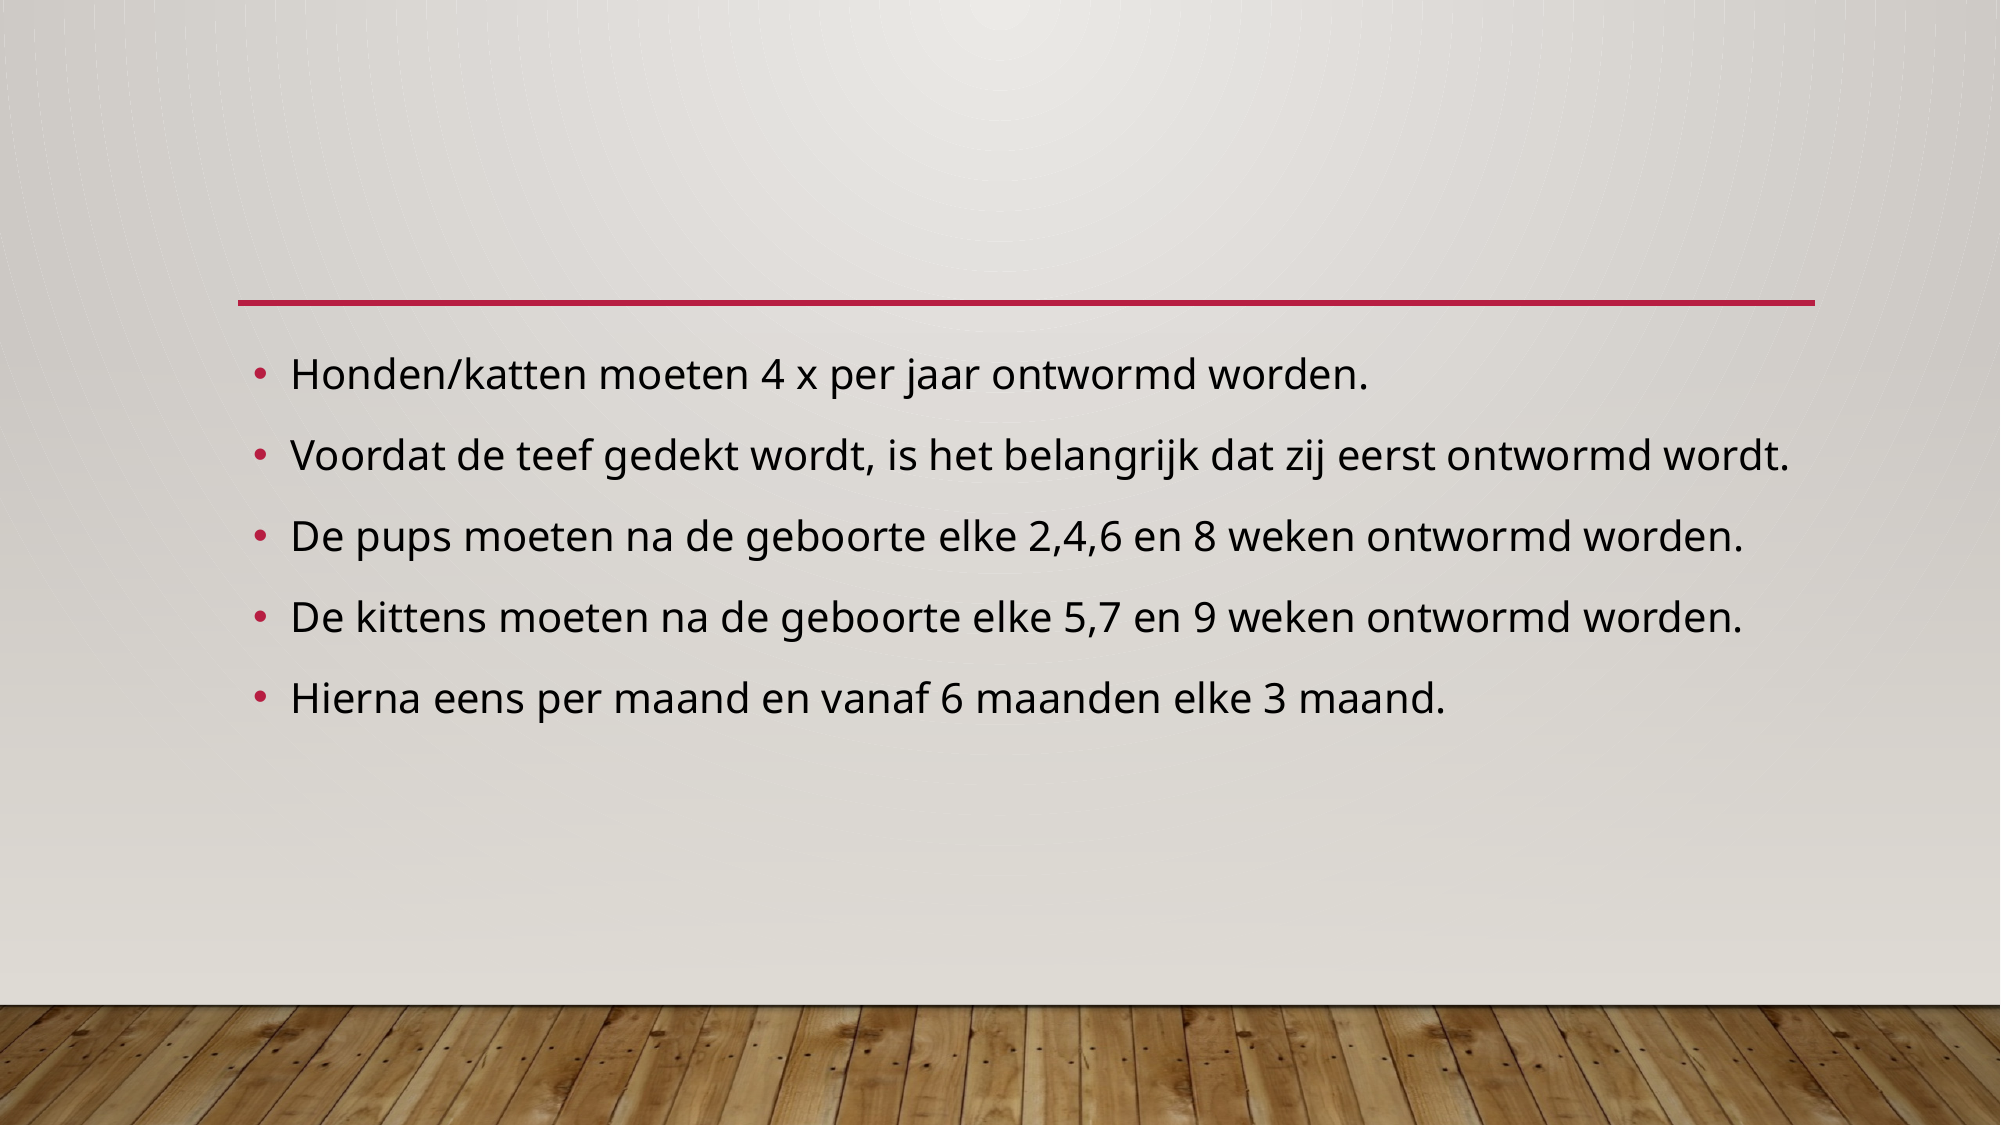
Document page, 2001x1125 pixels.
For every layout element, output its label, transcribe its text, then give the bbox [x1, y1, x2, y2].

list Honden/katten moeten 4 x per jaar ontwormd worden. Voordat de teef gedekt wordt, is het belangrijk dat zij eerst ontwormd wordt. De pups moeten na de geboorte elke 2,4,6 en 8 weken ontwormd worden. De kittens moeten na de geboorte elke 5,7 en 9 weken ontwormd worden. Hierna eens per maand en vanaf 6 maanden elke 3 maand. [238, 330, 1814, 897]
picture [0, 1005, 2000, 1125]
